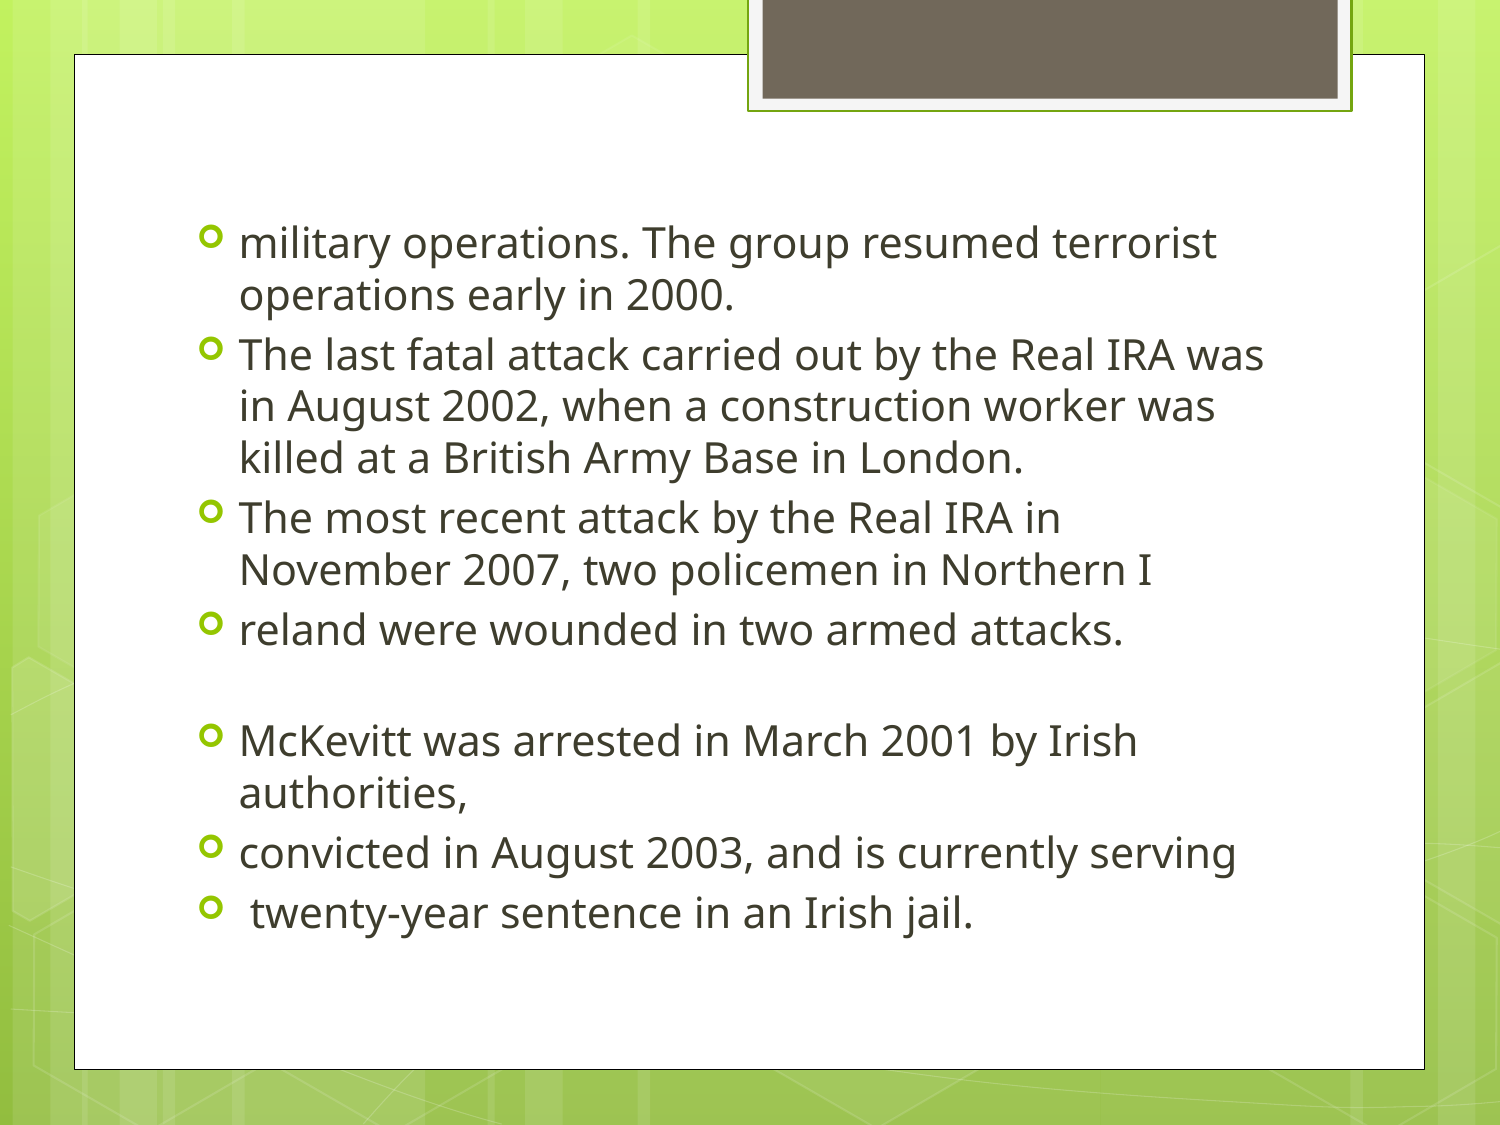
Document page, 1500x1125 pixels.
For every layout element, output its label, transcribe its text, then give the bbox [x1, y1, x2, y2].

list military operations. The group resumed terrorist operations early in 2000. The last fatal attack carried out by the Real IRA was in August 2002, when a construction worker was killed at a British Army Base in London. The most recent attack by the Real IRA in November 2007, two policemen in Northern I reland were wounded in two armed attacks. McKevitt was arrested in March 2001 by Irish authorities, convicted in August 2003, and is currently serving twenty-year sentence in an Irish jail. [171, 208, 1283, 957]
